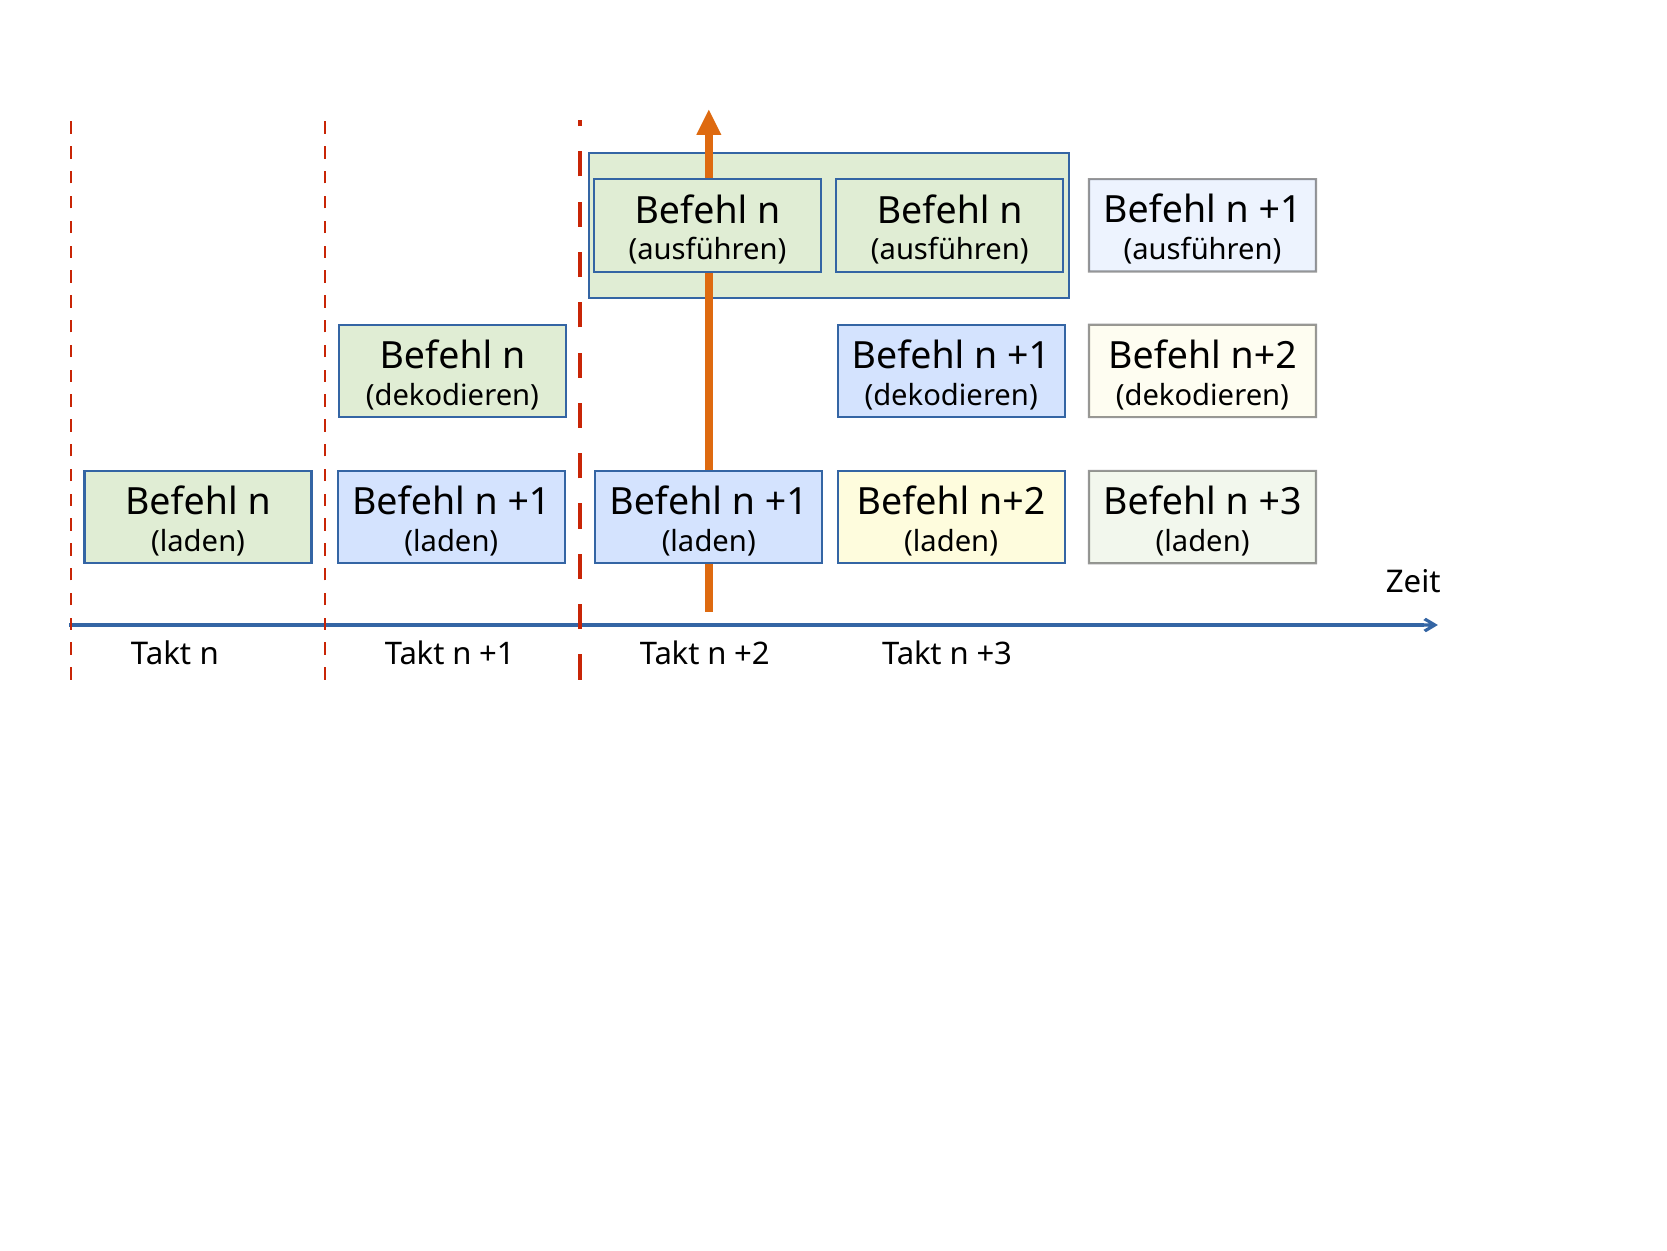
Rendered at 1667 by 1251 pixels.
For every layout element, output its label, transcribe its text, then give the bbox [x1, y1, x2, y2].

text_box Befehl n (ausführen) [836, 179, 1064, 272]
text_box Befehl n+2 (dekodieren) [1088, 324, 1316, 418]
text_box Befehl n +3 (laden) [1088, 470, 1316, 564]
text_box Takt n [124, 626, 273, 677]
text_box Befehl n (dekodieren) [338, 325, 566, 418]
text_box Takt n +1 [378, 626, 527, 677]
text_box Befehl n +1 (laden) [337, 470, 565, 563]
text_box Takt n +2 [633, 626, 782, 677]
text_box Takt n +3 [875, 626, 1024, 677]
text_box Zeit [1379, 555, 1456, 605]
text_box Befehl n (ausführen) [593, 179, 821, 272]
text_box Befehl n (laden) [84, 470, 312, 563]
text_box Befehl n+2 (laden) [837, 470, 1065, 563]
text_box [702, 109, 715, 179]
text_box Befehl n +1 (ausführen) [1088, 179, 1316, 272]
text_box [710, 152, 1069, 299]
text_box Befehl n +1 (dekodieren) [837, 325, 1065, 418]
text_box [588, 152, 709, 299]
text_box Befehl n +1 (laden) [595, 470, 823, 563]
text_box [69, 617, 1438, 633]
